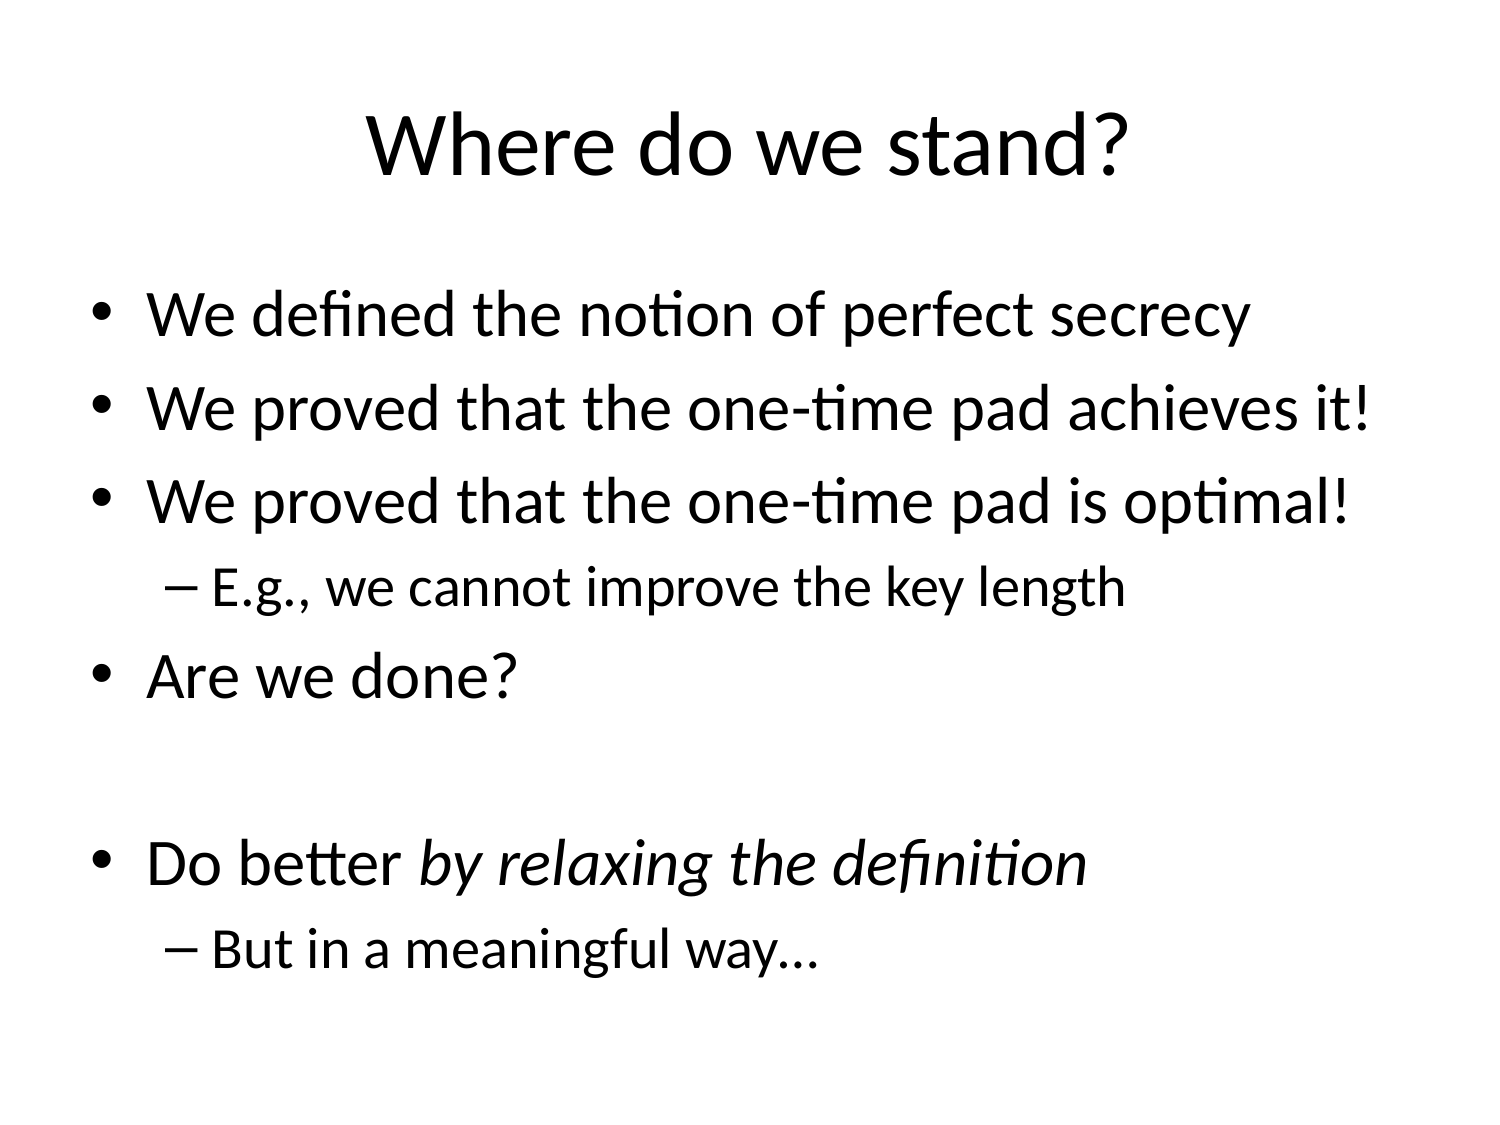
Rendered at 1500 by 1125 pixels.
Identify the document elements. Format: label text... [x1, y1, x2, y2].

title Where do we stand? [75, 45, 1425, 233]
list We defined the notion of perfect secrecy We proved that the one-time pad achieves it! We proved that the one-time pad is optimal! E.g., we cannot improve the key length Are we done? Do better by relaxing the definition But in a meaningful way… [75, 262, 1425, 1005]
